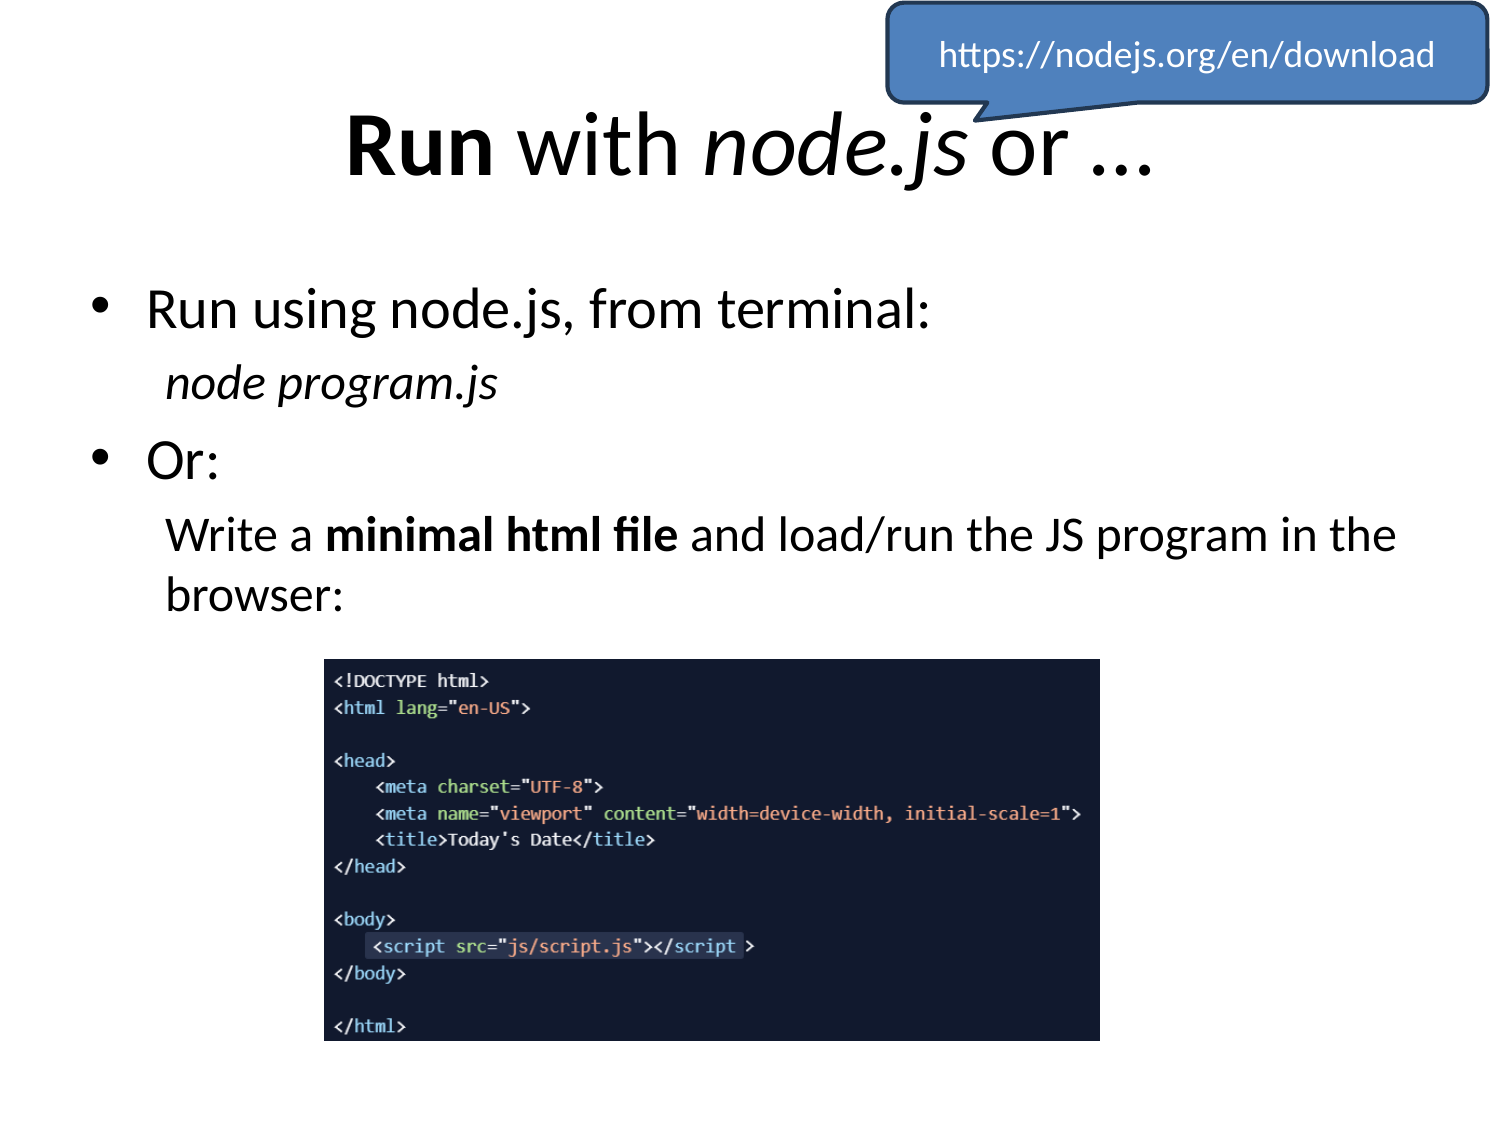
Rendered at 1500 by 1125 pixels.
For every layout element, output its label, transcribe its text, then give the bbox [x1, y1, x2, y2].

picture [324, 658, 1100, 1041]
title Run with node.js or … [75, 45, 1425, 233]
list Run using node.js, from terminal: node program.js Or: Write a minimal html file and load/run the JS program in the browser: [75, 262, 1425, 1005]
text_box https://nodejs.org/en/download [885, 0, 1490, 123]
